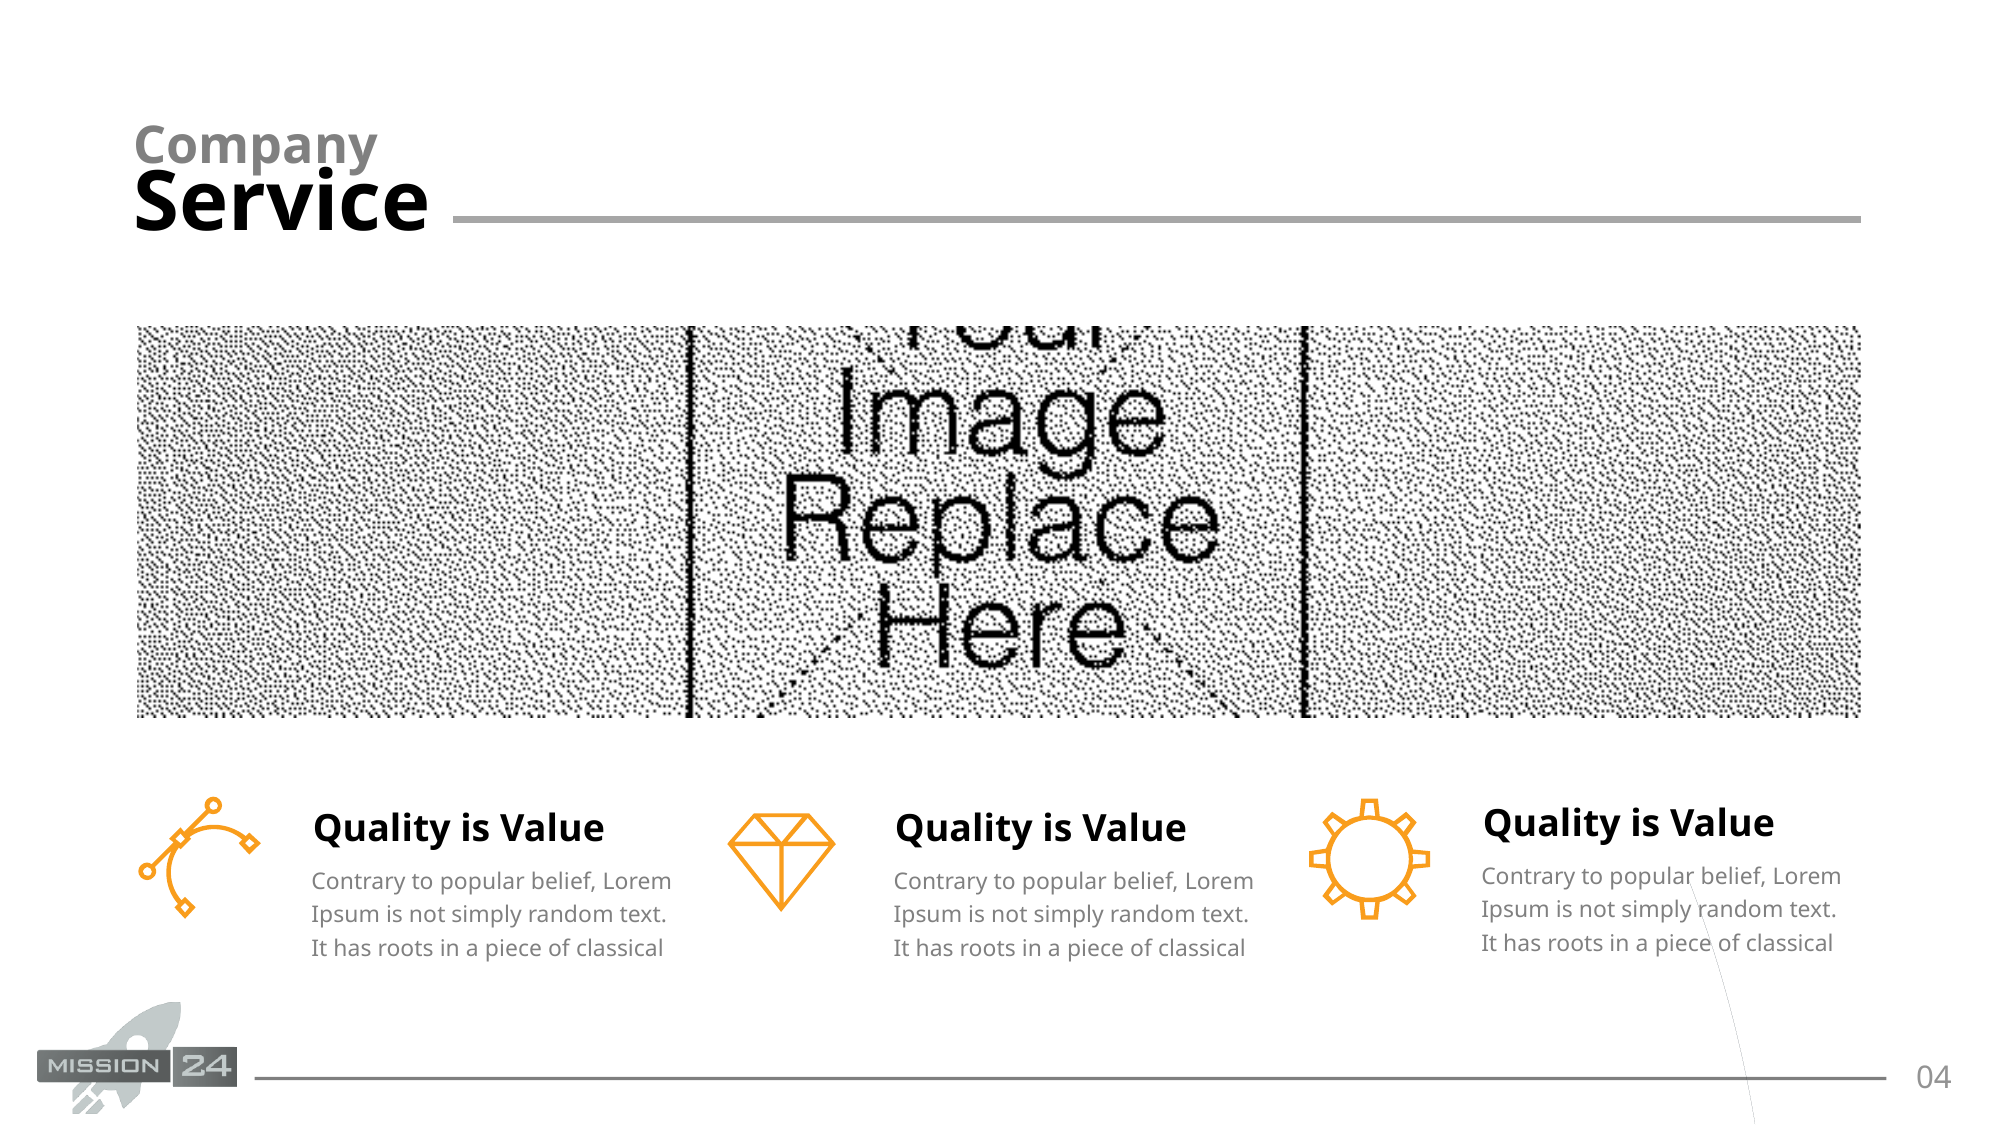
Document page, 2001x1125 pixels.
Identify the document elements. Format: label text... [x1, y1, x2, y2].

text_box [137, 796, 691, 970]
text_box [1309, 791, 1861, 965]
slide_number 04 [1886, 1030, 1982, 1125]
picture [137, 326, 1861, 718]
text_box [118, 93, 1861, 260]
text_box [727, 796, 1273, 970]
